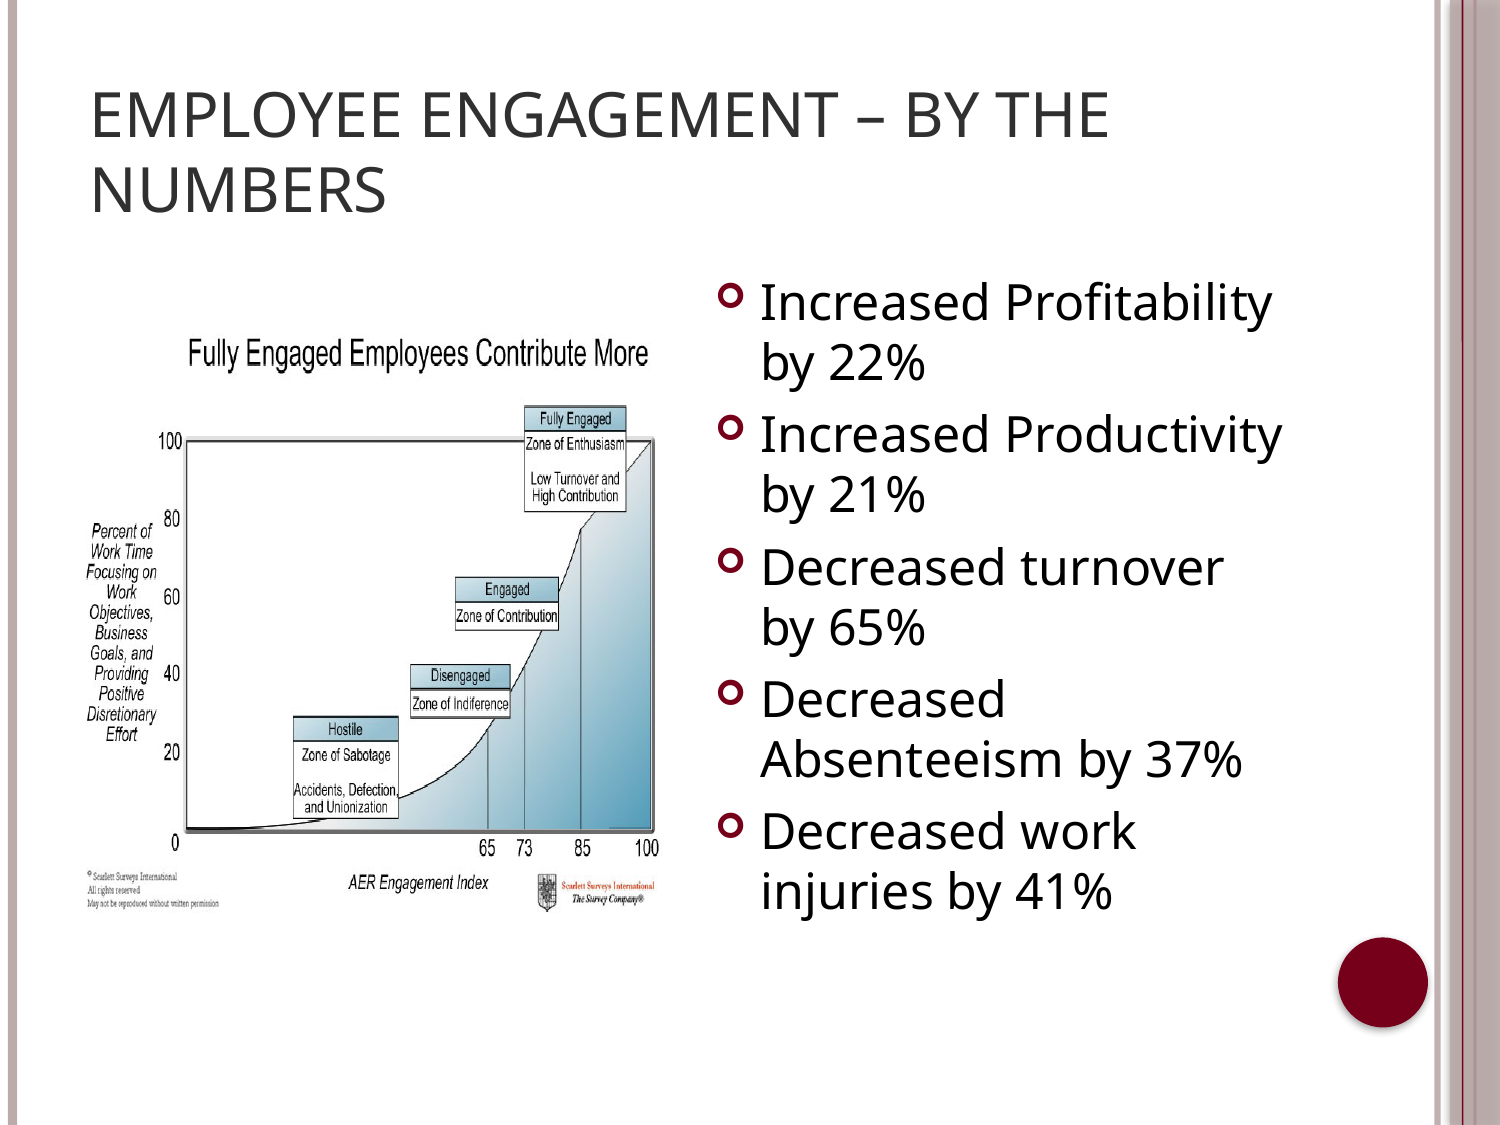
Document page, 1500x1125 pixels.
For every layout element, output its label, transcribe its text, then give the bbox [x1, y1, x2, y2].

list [74, 324, 676, 926]
title Employee Engagement – By the Numbers [75, 45, 1300, 233]
list Increased Profitability by 22% Increased Productivity by 21% Decreased turnover by 65% Decreased Absenteeism by 37% Decreased work injuries by 41% [700, 262, 1301, 1013]
